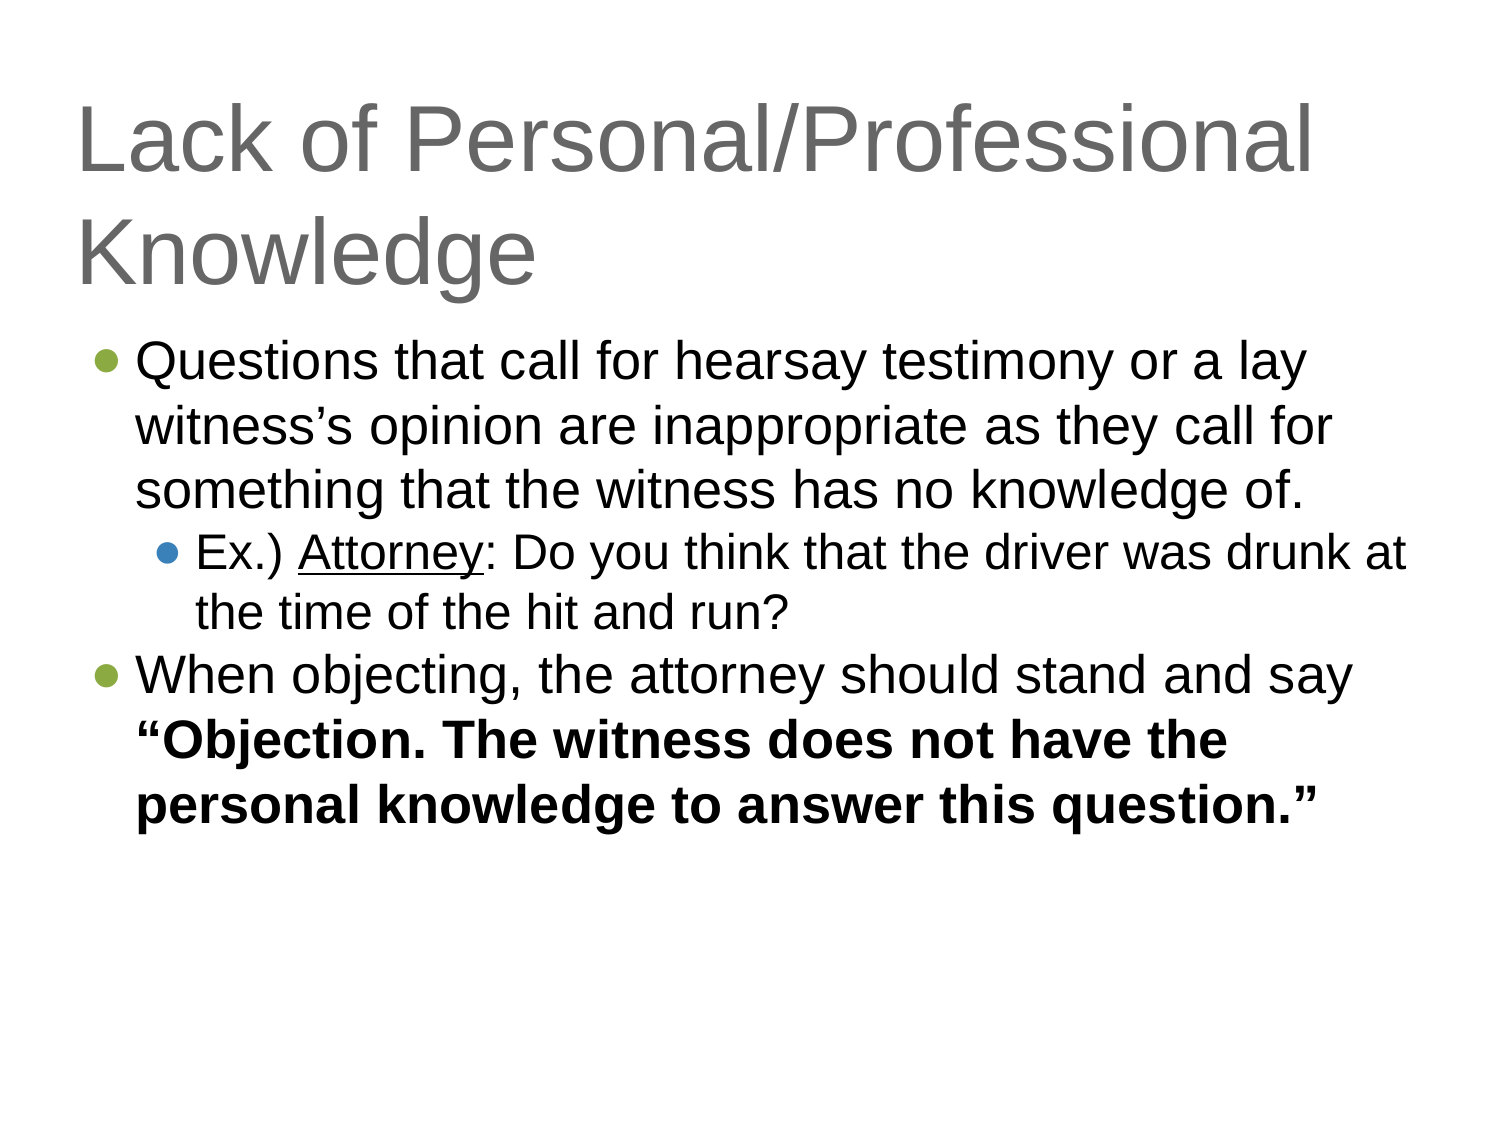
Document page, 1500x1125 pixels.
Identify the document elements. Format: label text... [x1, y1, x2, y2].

list Questions that call for hearsay testimony or a lay witness’s opinion are inappropriate as they call for something that the witness has no knowledge of. Ex.) Attorney: Do you think that the driver was drunk at the time of the hit and run? When objecting, the attorney should stand and say “Objection. The witness does not have the personal knowledge to answer this question.” [75, 317, 1425, 1038]
title Lack of Personal/Professional Knowledge [75, 115, 1425, 303]
